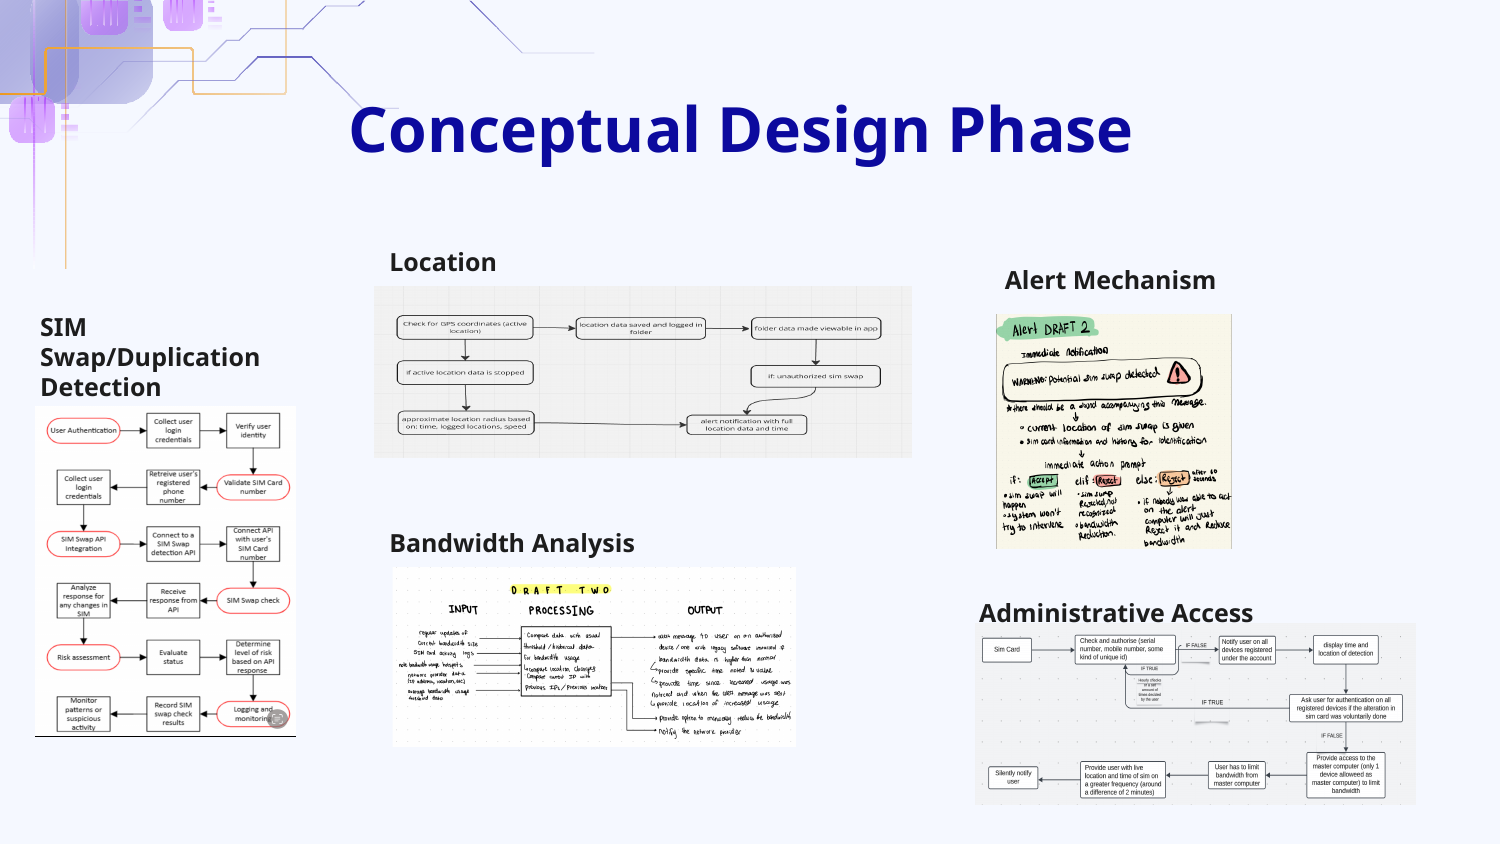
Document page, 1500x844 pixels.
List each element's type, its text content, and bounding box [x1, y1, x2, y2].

picture [996, 314, 1232, 549]
text_box Location [374, 231, 663, 274]
picture [35, 406, 297, 737]
text_box Administrative Access [964, 582, 1327, 699]
text_box Bandwidth Analysis [374, 512, 965, 552]
text_box SIM Swap/Duplication Detection [25, 296, 314, 335]
picture [392, 566, 797, 748]
picture [374, 285, 912, 458]
text_box Alert Mechanism [989, 249, 1296, 331]
picture [975, 623, 1416, 805]
title Conceptual Design Phase [333, 39, 1235, 216]
